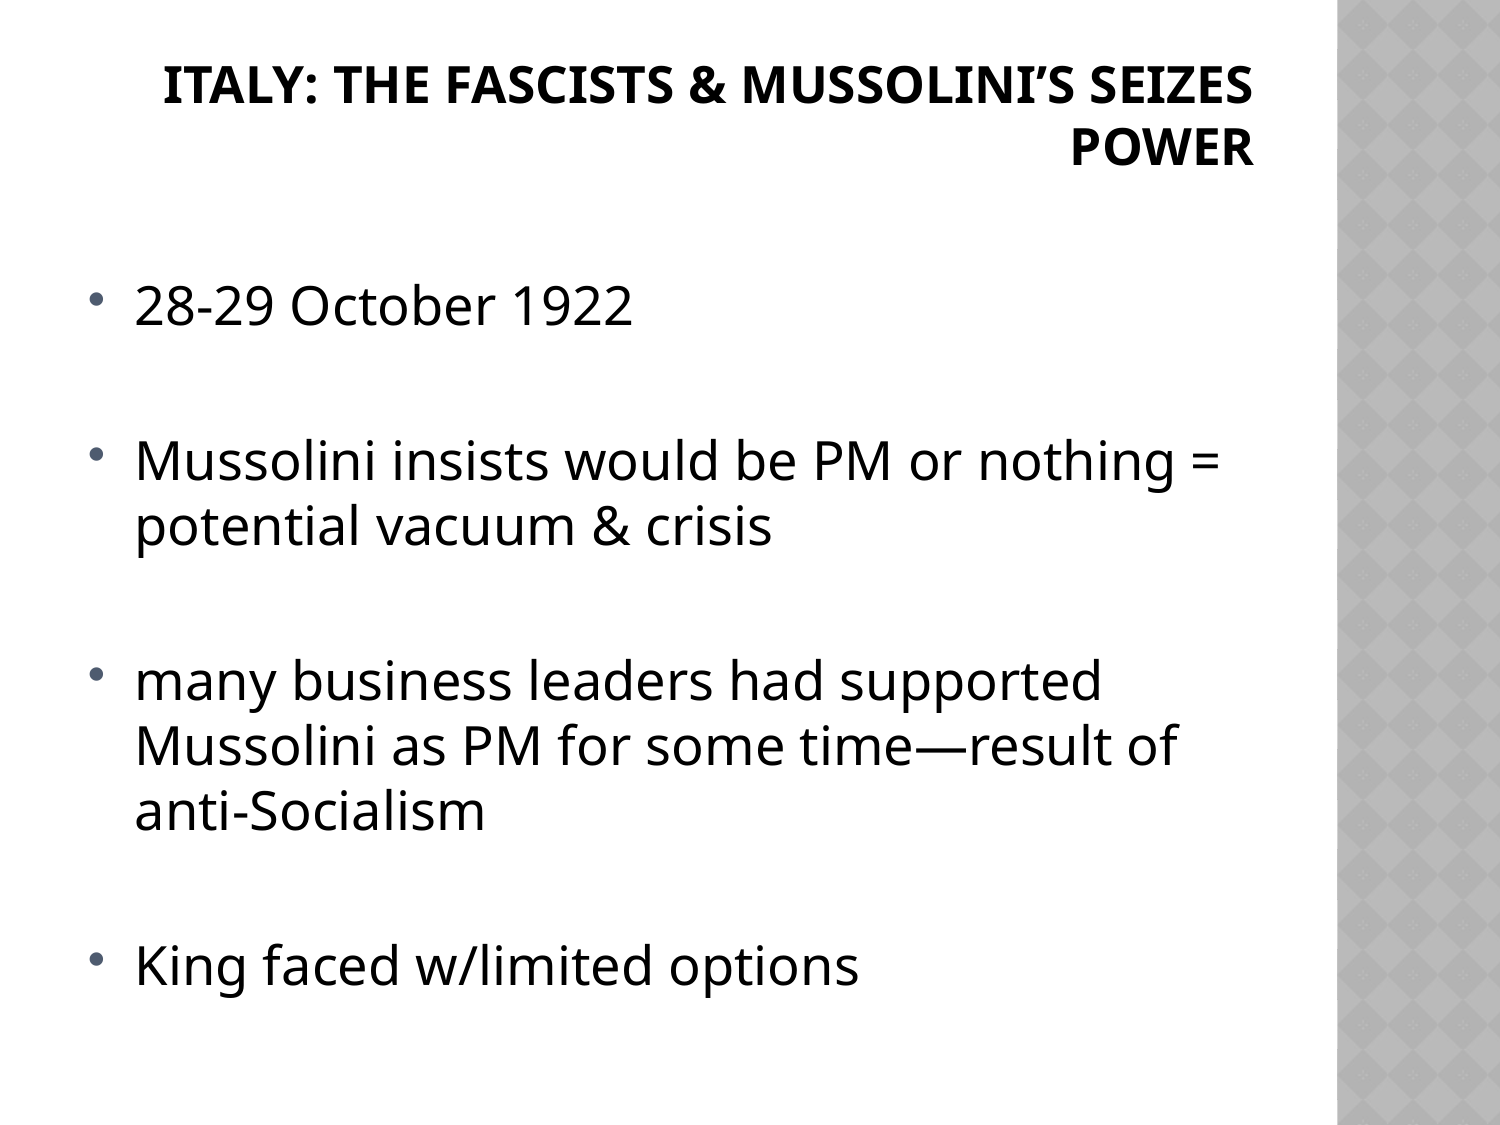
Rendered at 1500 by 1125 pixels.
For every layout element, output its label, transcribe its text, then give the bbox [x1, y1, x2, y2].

title Italy: the fascists & Mussolini’s seizes power [75, 52, 1263, 240]
list 28-29 October 1922 Mussolini insists would be PM or nothing = potential vacuum & crisis many business leaders had supported Mussolini as PM for some time—result of anti-Socialism King faced w/limited options [75, 264, 1263, 1059]
